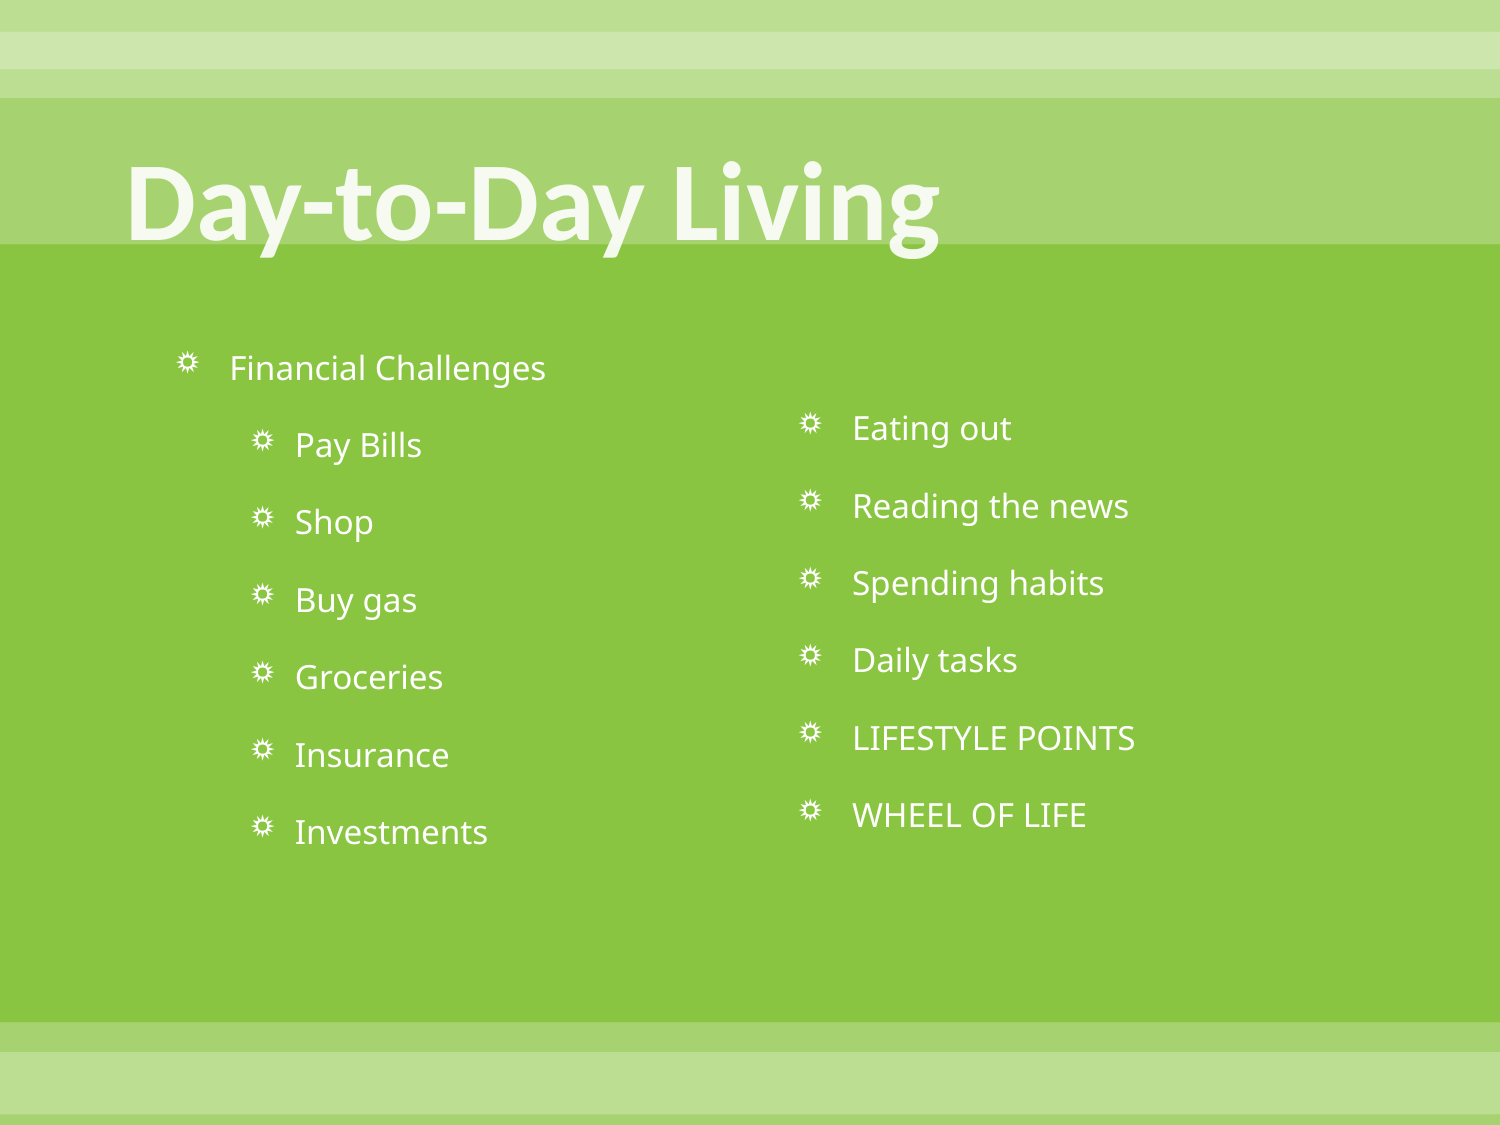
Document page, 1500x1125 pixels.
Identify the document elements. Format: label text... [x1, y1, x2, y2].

picture [0, 0, 1500, 1125]
list Financial Challenges Pay Bills Shop Buy gas Groceries Insurance Investments [158, 339, 721, 953]
title Day-to-Day Living [110, 30, 1390, 271]
list Eating out Reading the news Spending habits Daily tasks LIFESTYLE POINTS WHEEL OF LIFE [780, 399, 1263, 953]
